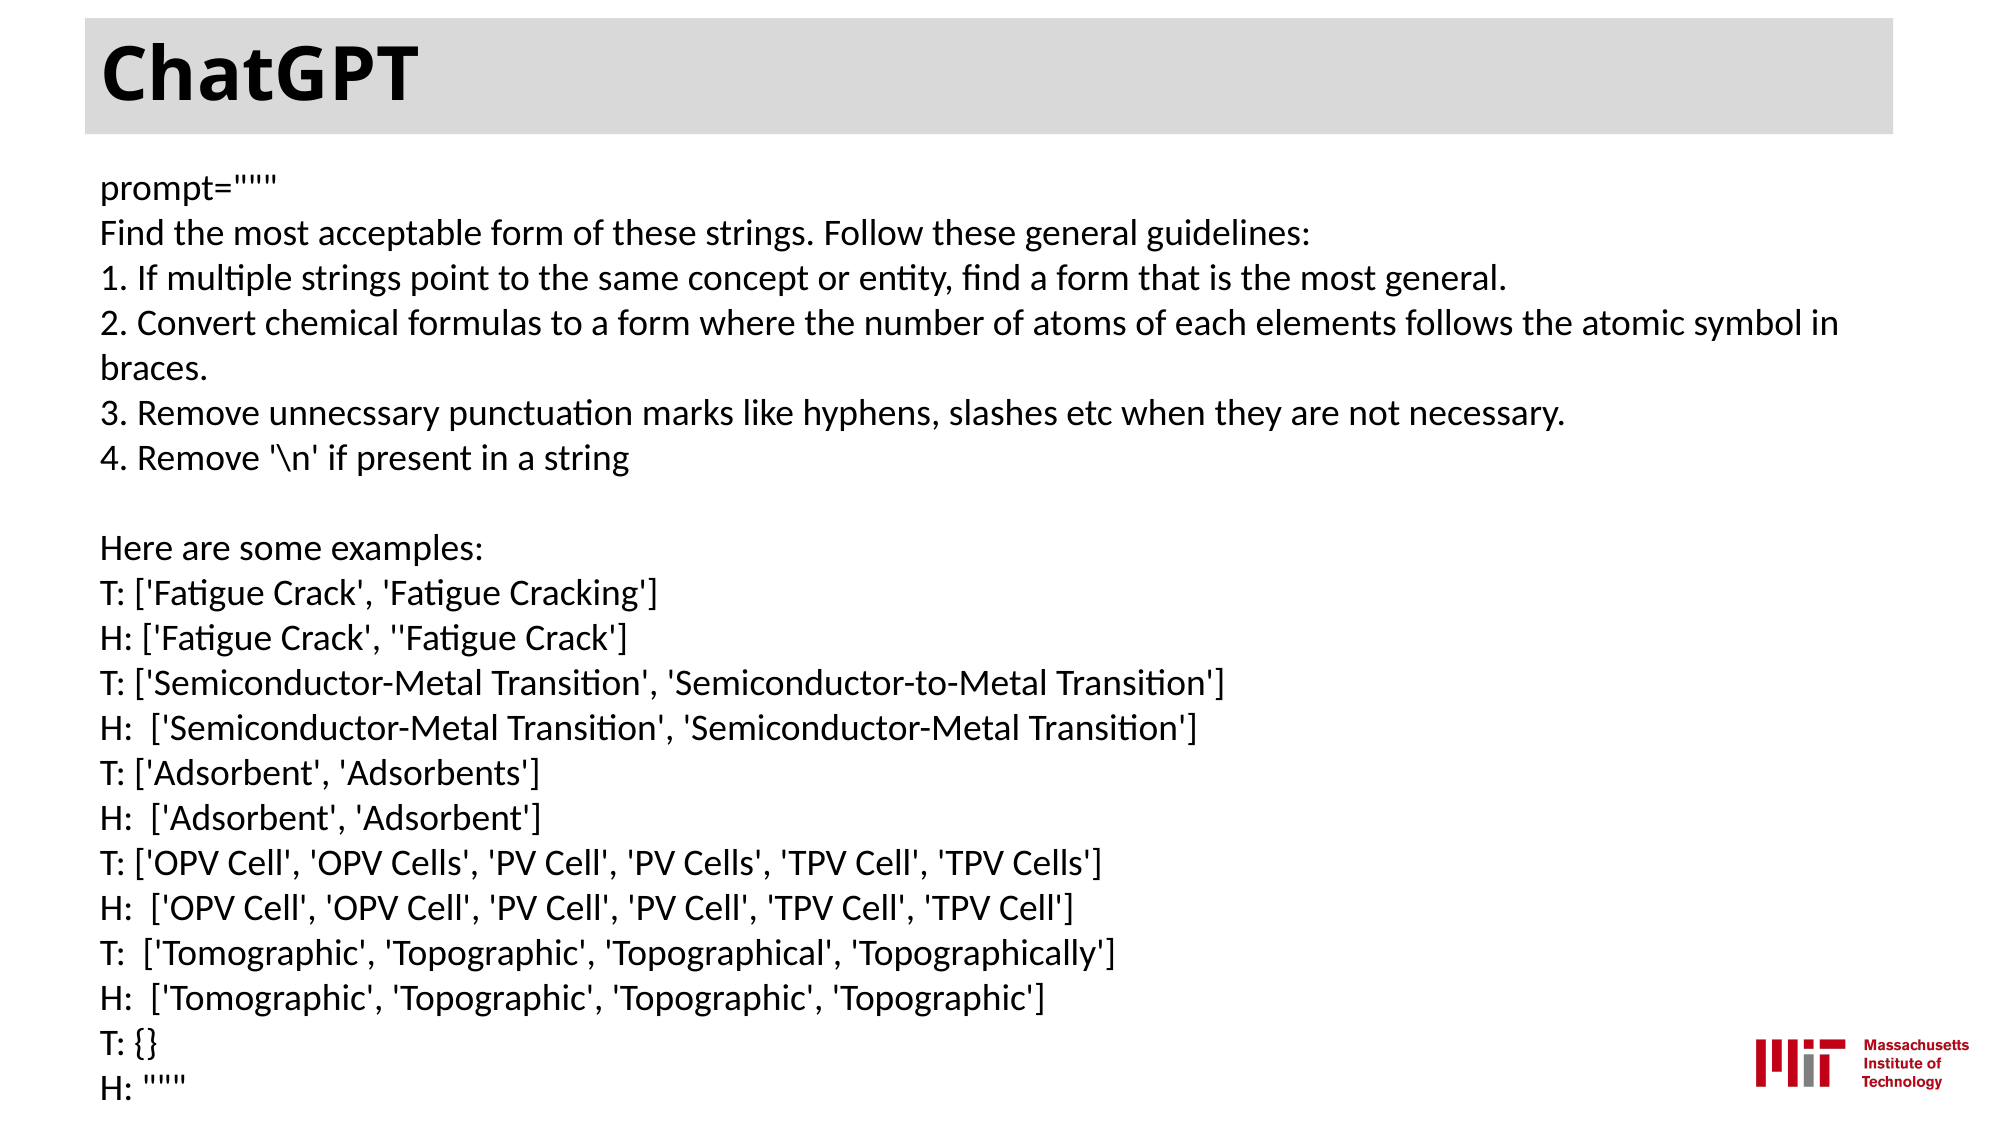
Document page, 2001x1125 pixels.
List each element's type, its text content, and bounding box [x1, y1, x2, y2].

text_box prompt=""" Find the most acceptable form of these strings. Follow these general guidelines: 1. If multiple strings point to the same concept or entity, find a form that is the most general. 2. Convert chemical formulas to a form where the number of atoms of each elements follows the atomic symbol in braces. 3. Remove unnecssary punctuation marks like hyphens, slashes etc when they are not necessary. 4. Remove '\n' if present in a string Here are some examples: T: ['Fatigue Crack', 'Fatigue Cracking'] H: ['Fatigue Crack', ''Fatigue Crack'] T: ['Semiconductor-Metal Transition', 'Semiconductor-to-Metal Transition'] H: ['Semiconductor-Metal Transition', 'Semiconductor-Metal Transition'] T: ['Adsorbent', 'Adsorbents'] H: ['Adsorbent', 'Adsorbent'] T: ['OPV Cell', 'OPV Cells', 'PV Cell', 'PV Cells', 'TPV Cell', 'TPV Cells'] H: ['OPV Cell', 'OPV Cell', 'PV Cell', 'PV Cell', 'TPV Cell', 'TPV Cell'] T: ['Tomographic', 'Topographic', 'Topographical', 'Topographically'] H: ['Tomographic', 'Topographic', 'Topographic', 'Topographic'] T: {} H: """ [85, 155, 1915, 1116]
title ChatGPT [85, 18, 1894, 135]
picture [1755, 1004, 1970, 1125]
